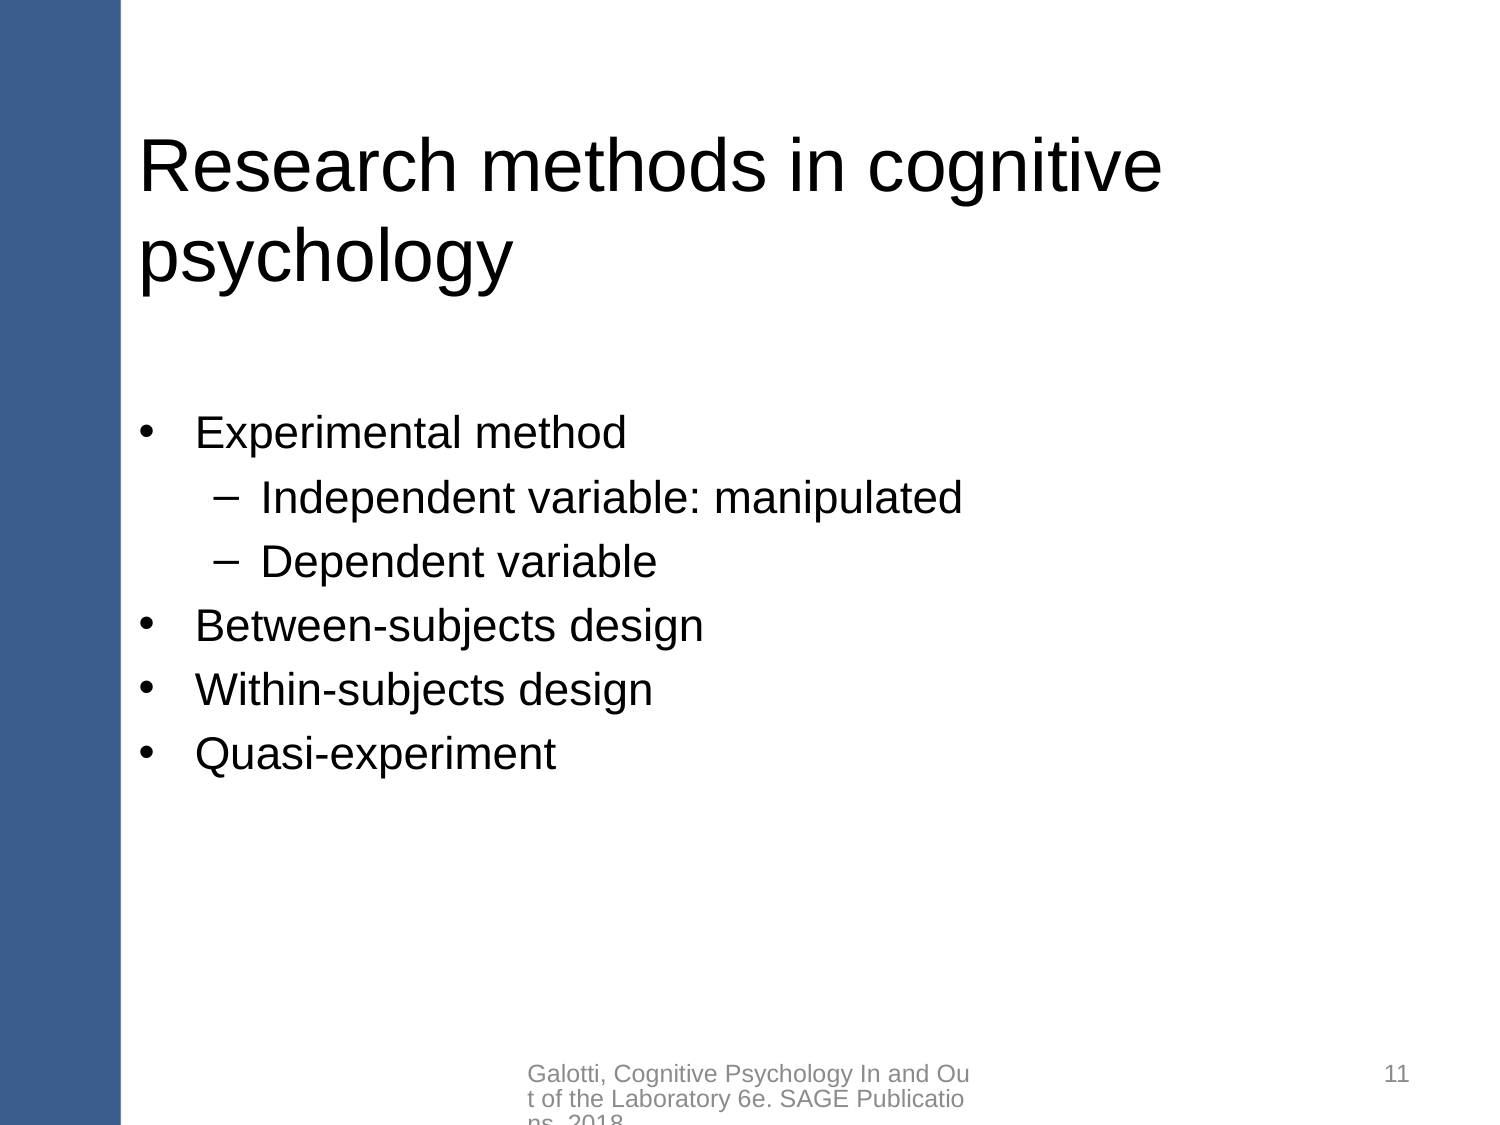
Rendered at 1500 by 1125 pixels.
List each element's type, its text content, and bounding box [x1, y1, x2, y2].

footer Galotti, Cognitive Psychology In and Out of the Laboratory 6e. SAGE Publications, 2018. [512, 1042, 988, 1103]
list Experimental method Independent variable: manipulated Dependent variable Between-subjects design Within-subjects design Quasi-experiment [123, 395, 1018, 825]
title Research methods in cognitive psychology [123, 97, 1474, 315]
picture [0, 0, 1500, 1125]
slide_number 11 [1074, 1042, 1425, 1103]
